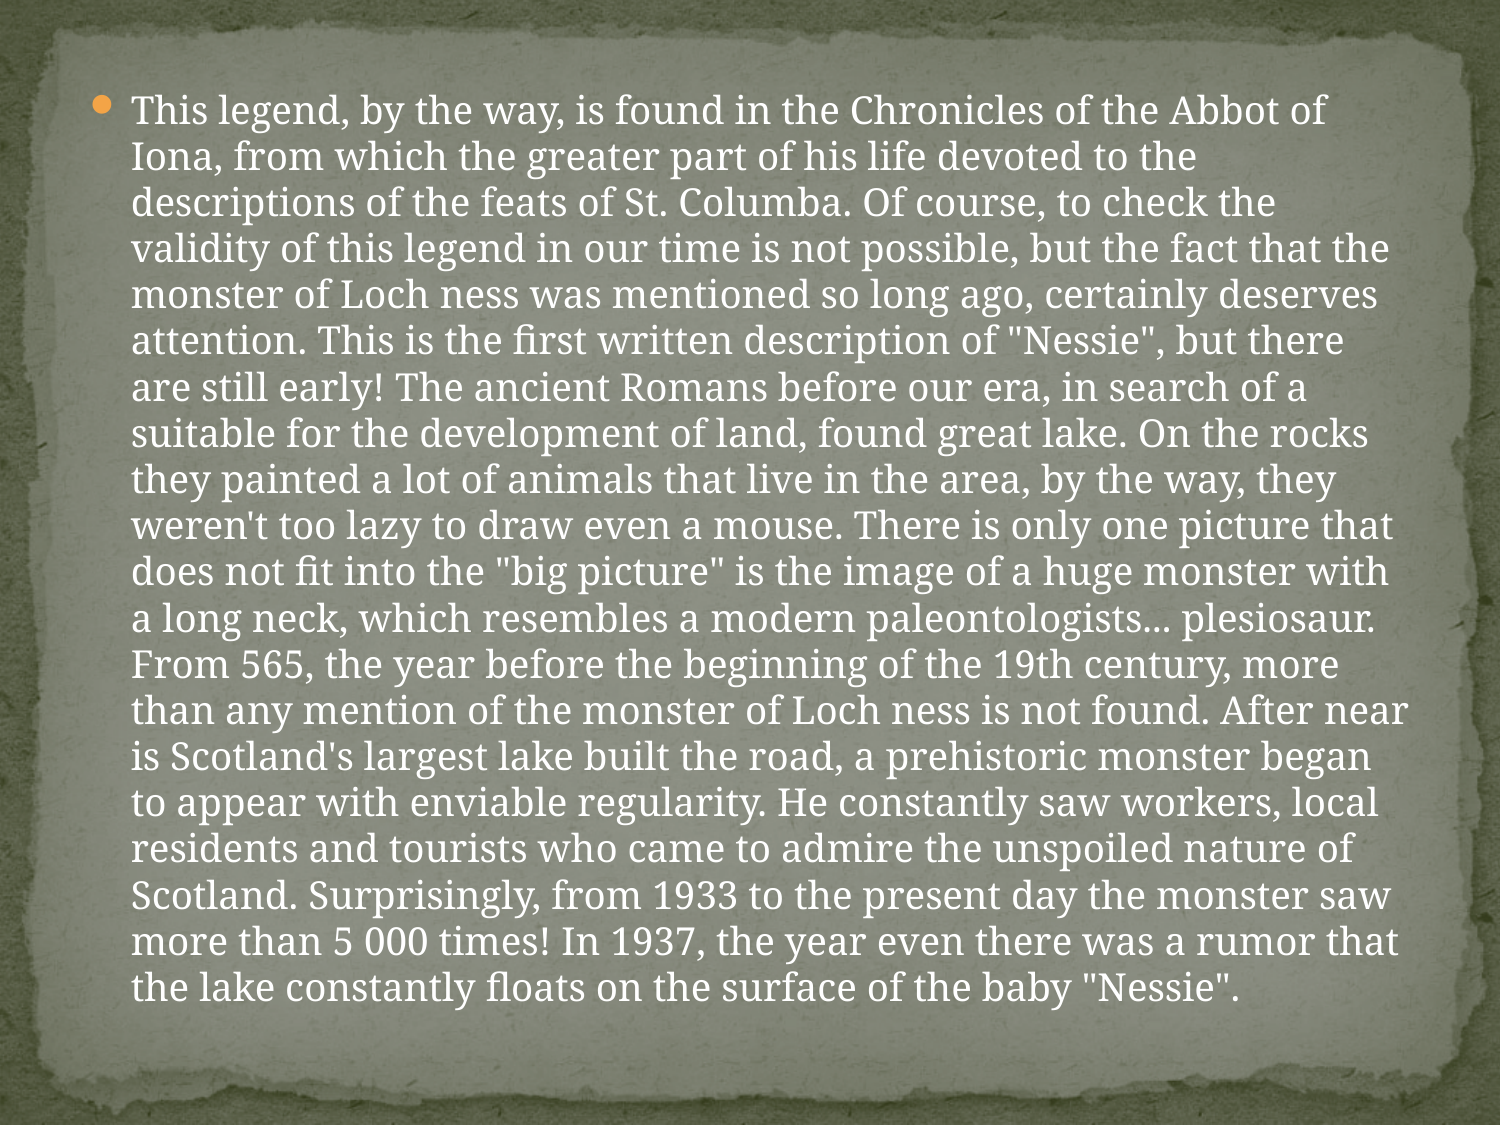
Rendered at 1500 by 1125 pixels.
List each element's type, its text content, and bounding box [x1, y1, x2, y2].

list This legend, by the way, is found in the Chronicles of the Abbot of Iona, from which the greater part of his life devoted to the descriptions of the feats of St. Columba. Of course, to check the validity of this legend in our time is not possible, but the fact that the monster of Loch ness was mentioned so long ago, certainly deserves attention. This is the first written description of "Nessie", but there are still early! The ancient Romans before our era, in search of a suitable for the development of land, found great lake. On the rocks they painted a lot of animals that live in the area, by the way, they weren't too lazy to draw even a mouse. There is only one picture that does not fit into the "big picture" is the image of a huge monster with a long neck, which resembles a modern paleontologists... plesiosaur. From 565, the year before the beginning of the 19th century, more than any mention of the monster of Loch ness is not found. After near is Scotland's largest lake built the road, a prehistoric monster began to appear with enviable regularity. He constantly saw workers, local residents and tourists who came to admire the unspoiled nature of Scotland. Surprisingly, from 1933 to the present day the monster saw more than 5 000 times! In 1937, the year even there was a rumor that the lake constantly floats on the surface of the baby "Nessie". [75, 78, 1425, 1059]
